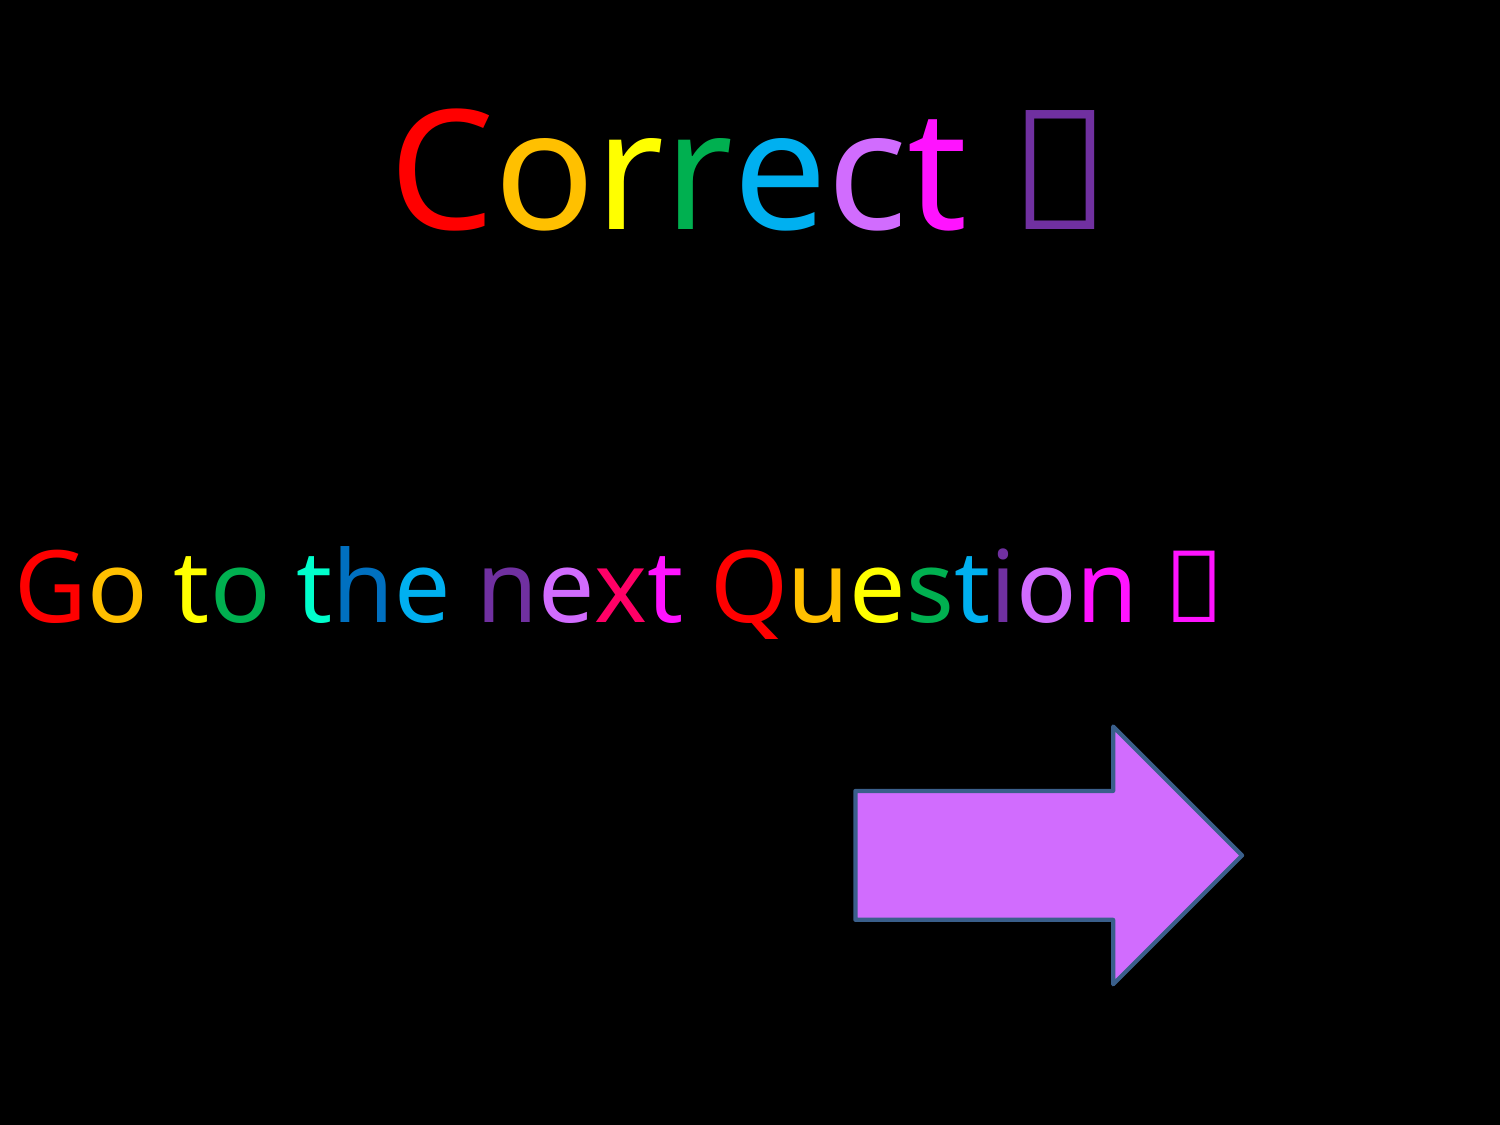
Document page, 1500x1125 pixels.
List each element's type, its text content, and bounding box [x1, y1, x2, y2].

title Correct  [75, 45, 1425, 282]
text_box Go to the next Question  [0, 515, 1500, 651]
text_box [853, 724, 1245, 987]
